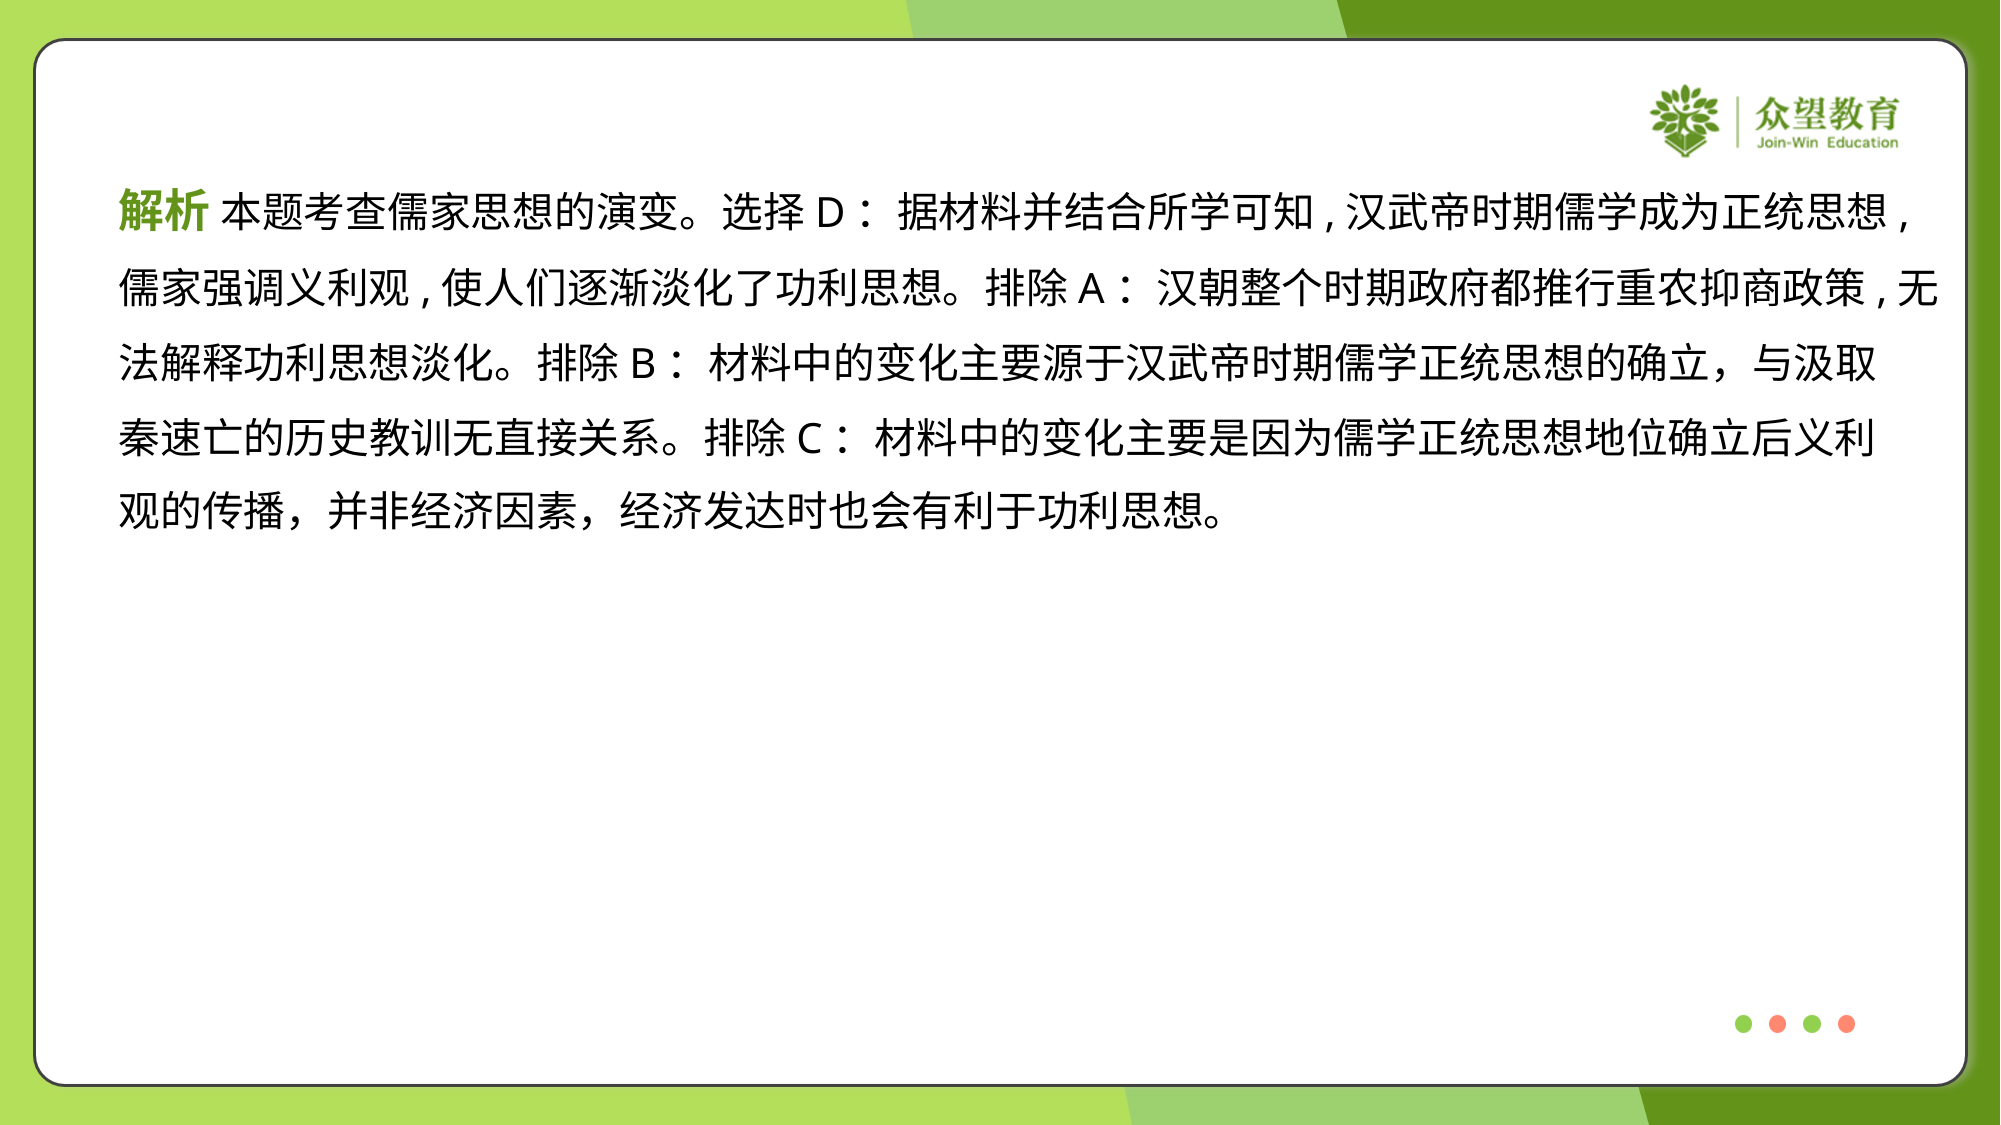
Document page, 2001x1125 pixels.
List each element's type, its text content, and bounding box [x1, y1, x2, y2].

picture [0, 0, 2000, 1125]
text_box 解析 本题考查儒家思想的演变。选择D：据材料并结合所学可知,汉武帝时期儒学成为正统思想, 儒家强调义利观,使人们逐渐淡化了功利思想。排除A：汉朝整个时期政府都推行重农抑商政策,无 法解释功利思想淡化。排除B：材料中的变化主要源于汉武帝时期儒学正统思想的确立，与汲取 秦速亡的历史教训无直接关系。排除C：材料中的变化主要是因为儒学正统思想地位确立后义利 观的传播，并非经济因素，经济发达时也会有利于功利思想。 [118, 159, 1883, 527]
